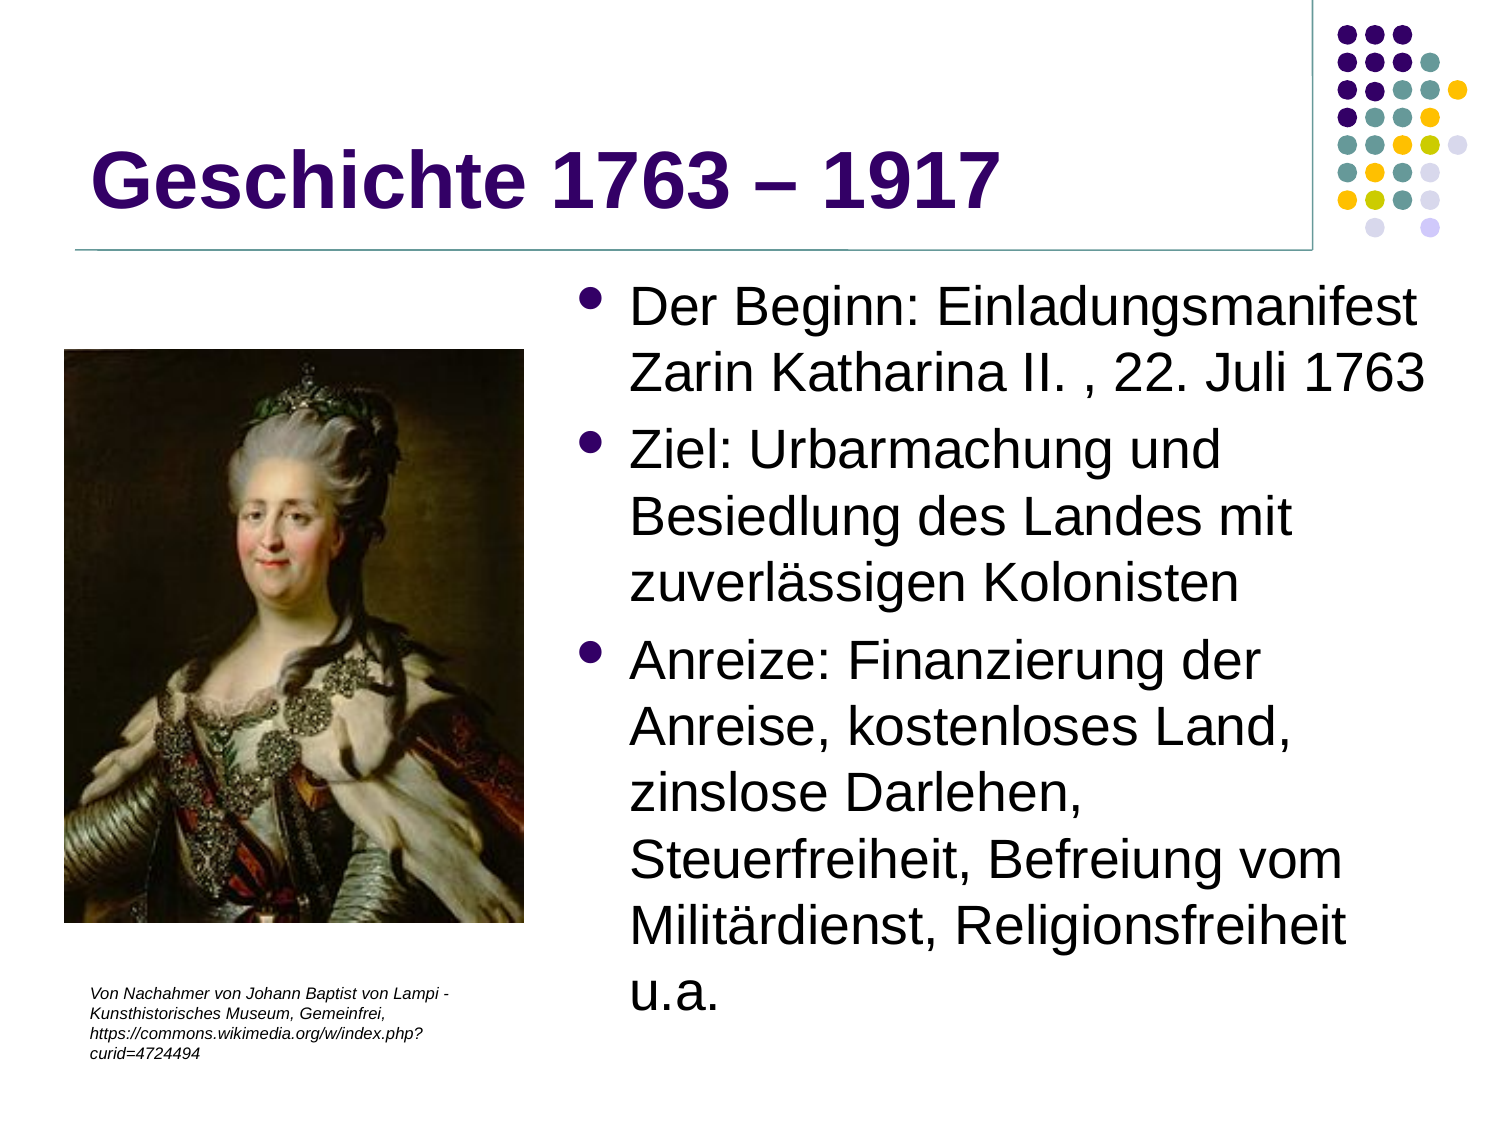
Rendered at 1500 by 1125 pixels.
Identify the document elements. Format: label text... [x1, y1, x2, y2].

text_box Von Nachahmer von Johann Baptist von Lampi - Kunsthistorisches Museum, Gemeinfrei, https://commons.wikimedia.org/w/index.php?curid=4724494 [74, 975, 524, 1071]
list Der Beginn: Einladungsmanifest Zarin Katharina II. , 22. Juli 1763 Ziel: Urbarmachung und Besiedlung des Landes mit zuverlässigen Kolonisten Anreize: Finanzierung der Anreise, kostenloses Land, zinslose Darlehen, Steuerfreiheit, Befreiung vom Militärdienst, Religionsfreiheit u.a. [560, 262, 1448, 1071]
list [64, 349, 524, 924]
title Geschichte 1763 – 1917 [74, 19, 1313, 233]
